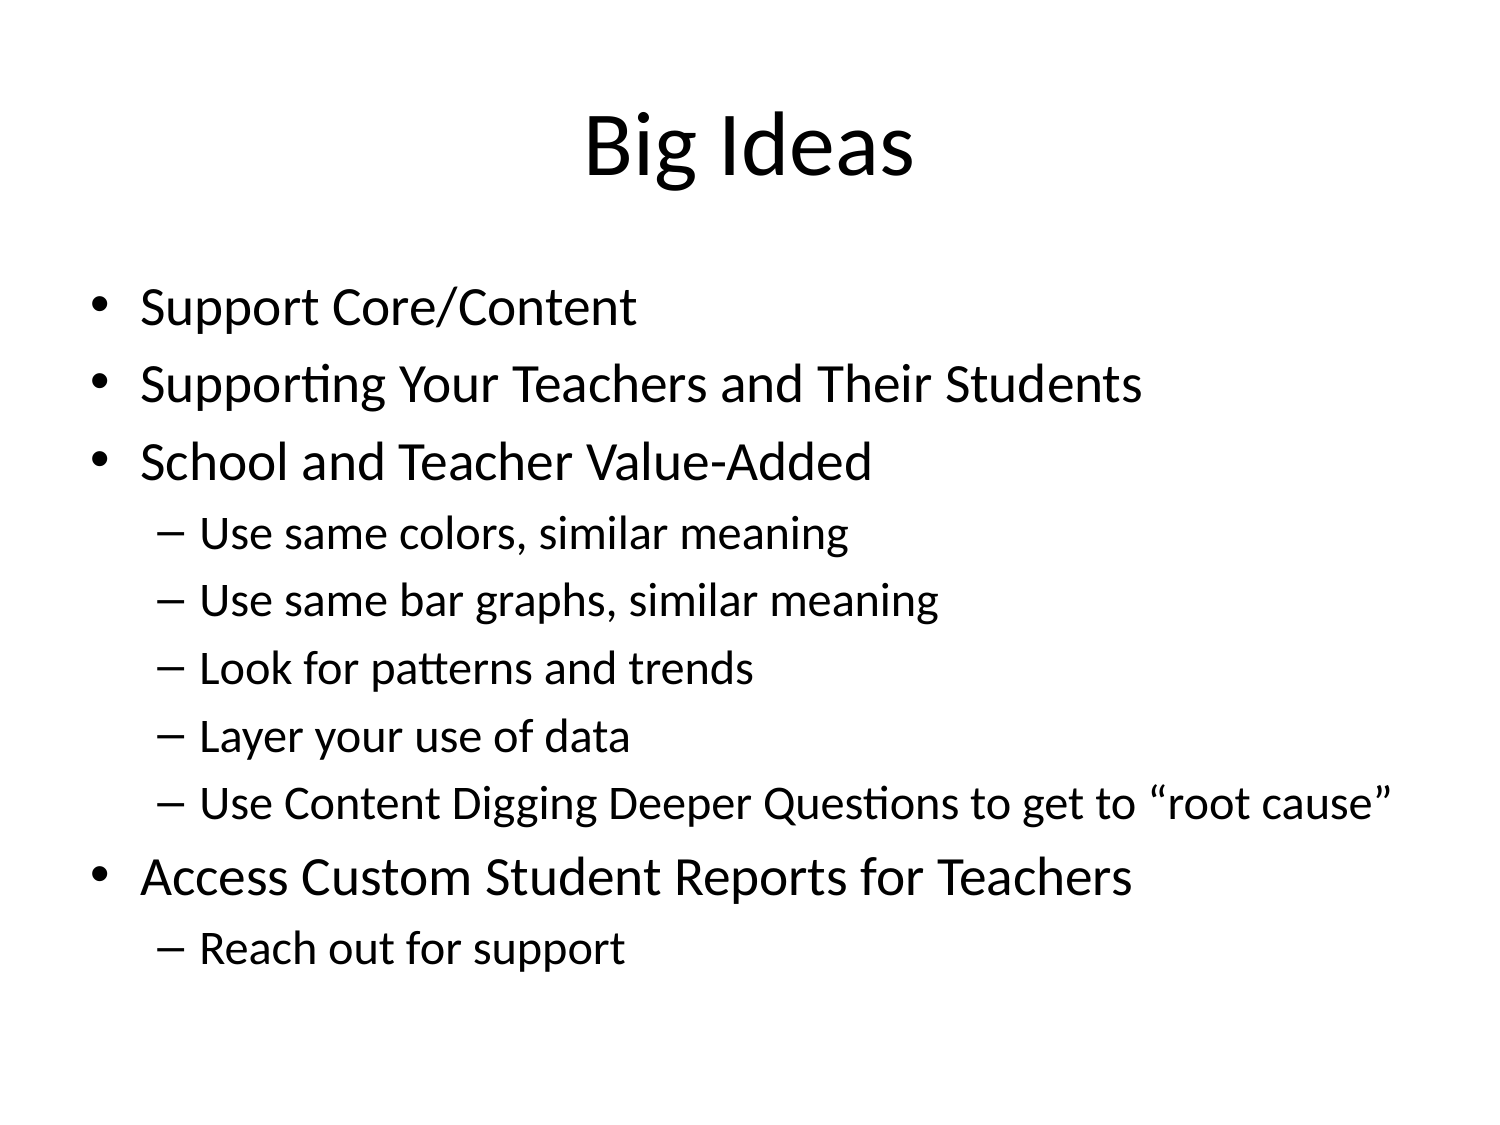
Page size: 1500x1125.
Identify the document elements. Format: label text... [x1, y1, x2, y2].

list Support Core/Content Supporting Your Teachers and Their Students School and Teacher Value-Added Use same colors, similar meaning Use same bar graphs, similar meaning Look for patterns and trends Layer your use of data Use Content Digging Deeper Questions to get to “root cause” Access Custom Student Reports for Teachers Reach out for support [75, 262, 1425, 1005]
title Big Ideas [75, 45, 1425, 233]
